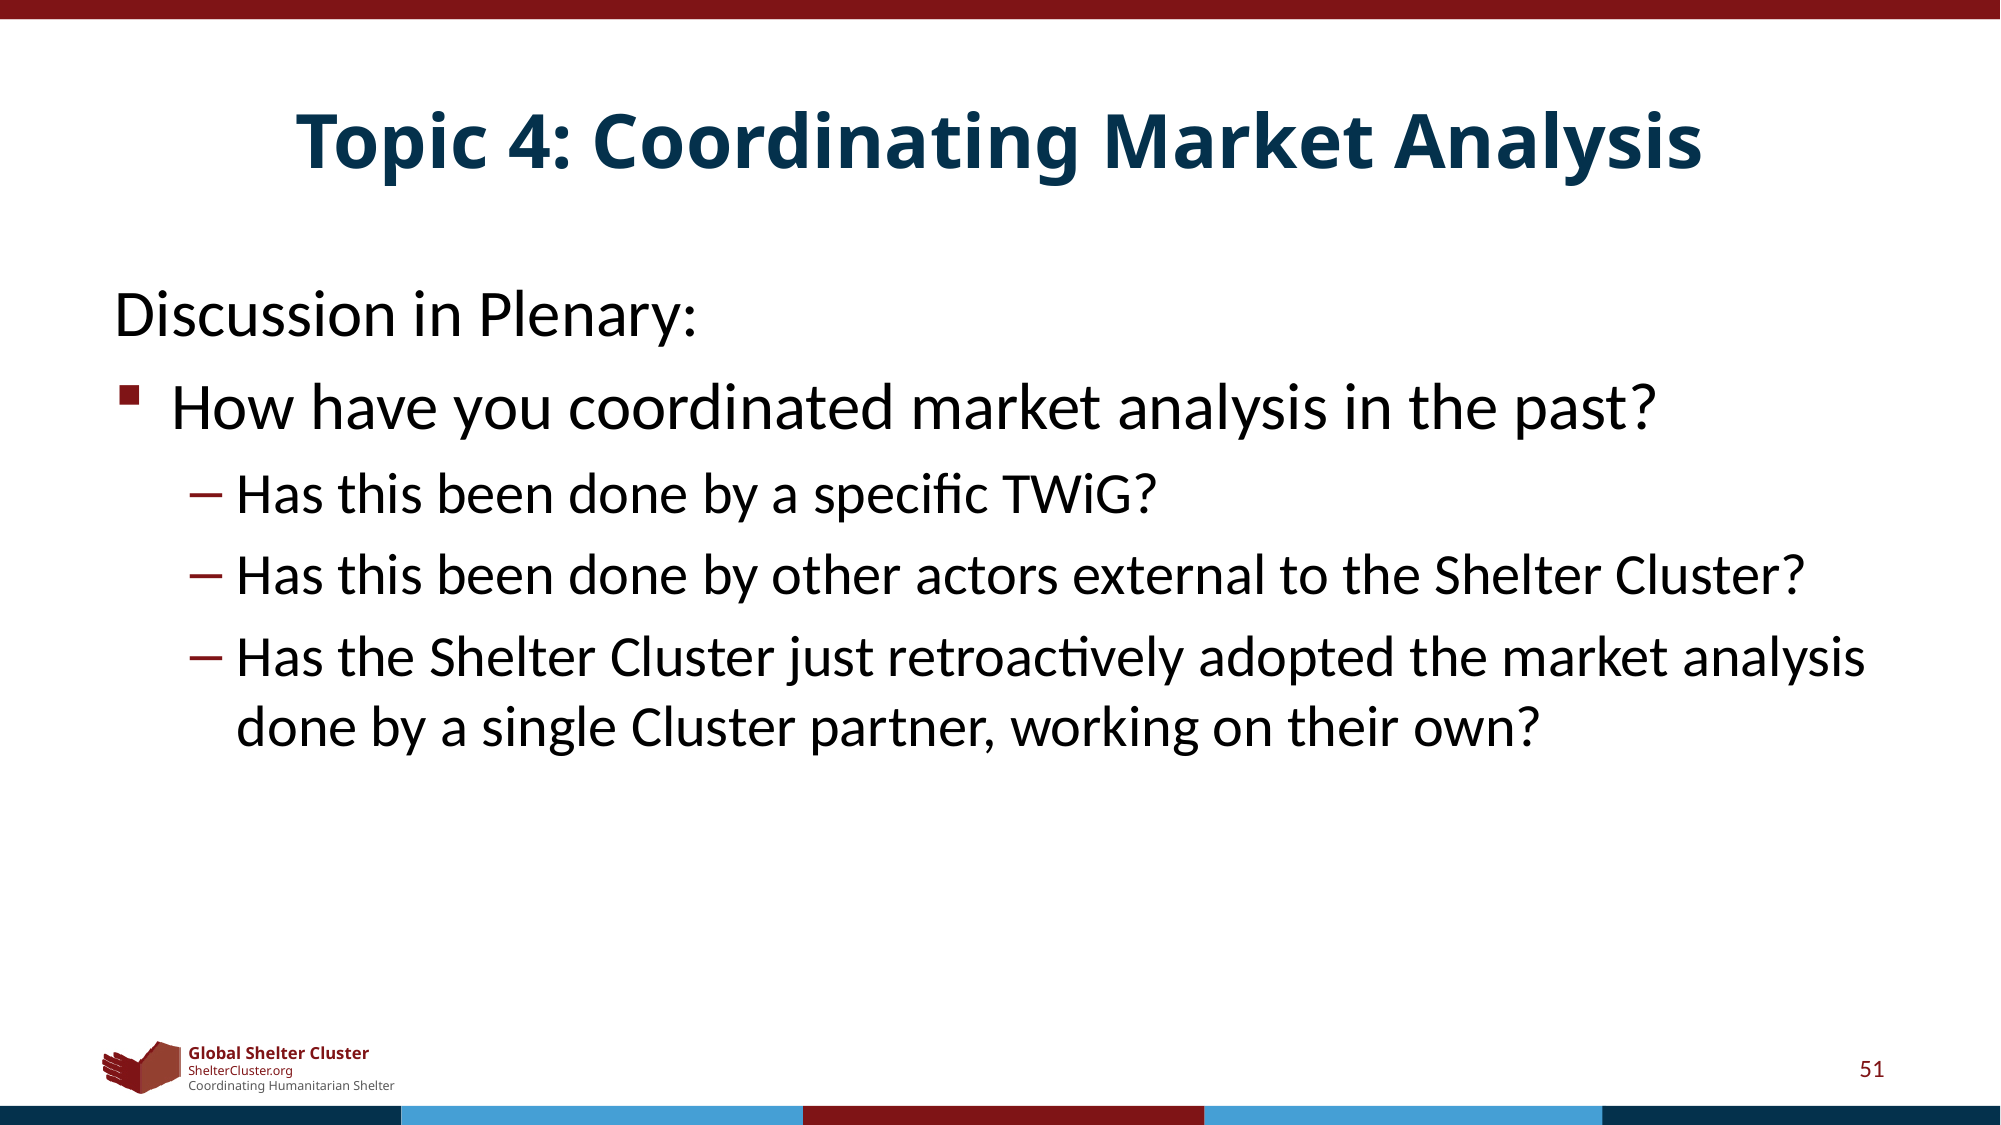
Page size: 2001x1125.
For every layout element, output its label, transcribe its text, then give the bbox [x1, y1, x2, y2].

picture [102, 1041, 181, 1094]
list Discussion in Plenary: How have you coordinated market analysis in the past? Has this been done by a specific TWiG? Has this been done by other actors external to the Shelter Cluster? Has the Shelter Cluster just retroactively adopted the market analysis done by a single Cluster partner, working on their own? [99, 262, 1900, 1005]
slide_number 51 [1433, 1037, 1900, 1098]
title Topic 4: Coordinating Market Analysis [99, 45, 1900, 233]
